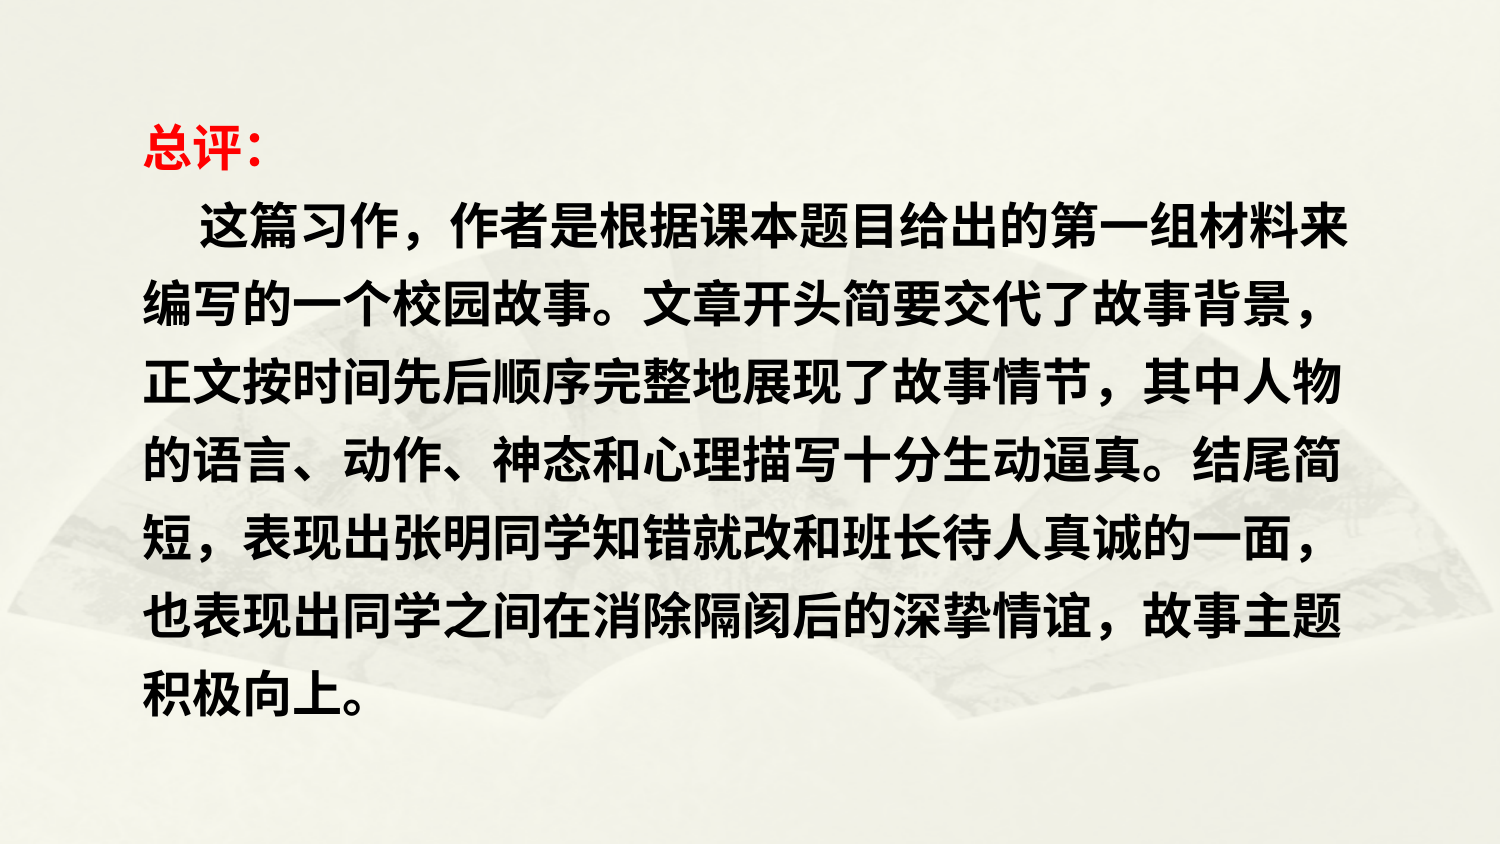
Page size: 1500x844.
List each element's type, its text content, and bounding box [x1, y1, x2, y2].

text_box 总评： 这篇习作，作者是根据课本题目给出的第一组材料来编写的一个校园故事。文章开头简要交代了故事背景，正文按时间先后顺序完整地展现了故事情节，其中人物的语言、动作、神态和心理描写十分生动逼真。结尾简短，表现出张明同学知错就改和班长待人真诚的一面，也表现出同学之间在消除隔阂后的深挚情谊，故事主题积极向上。 [128, 91, 1369, 730]
